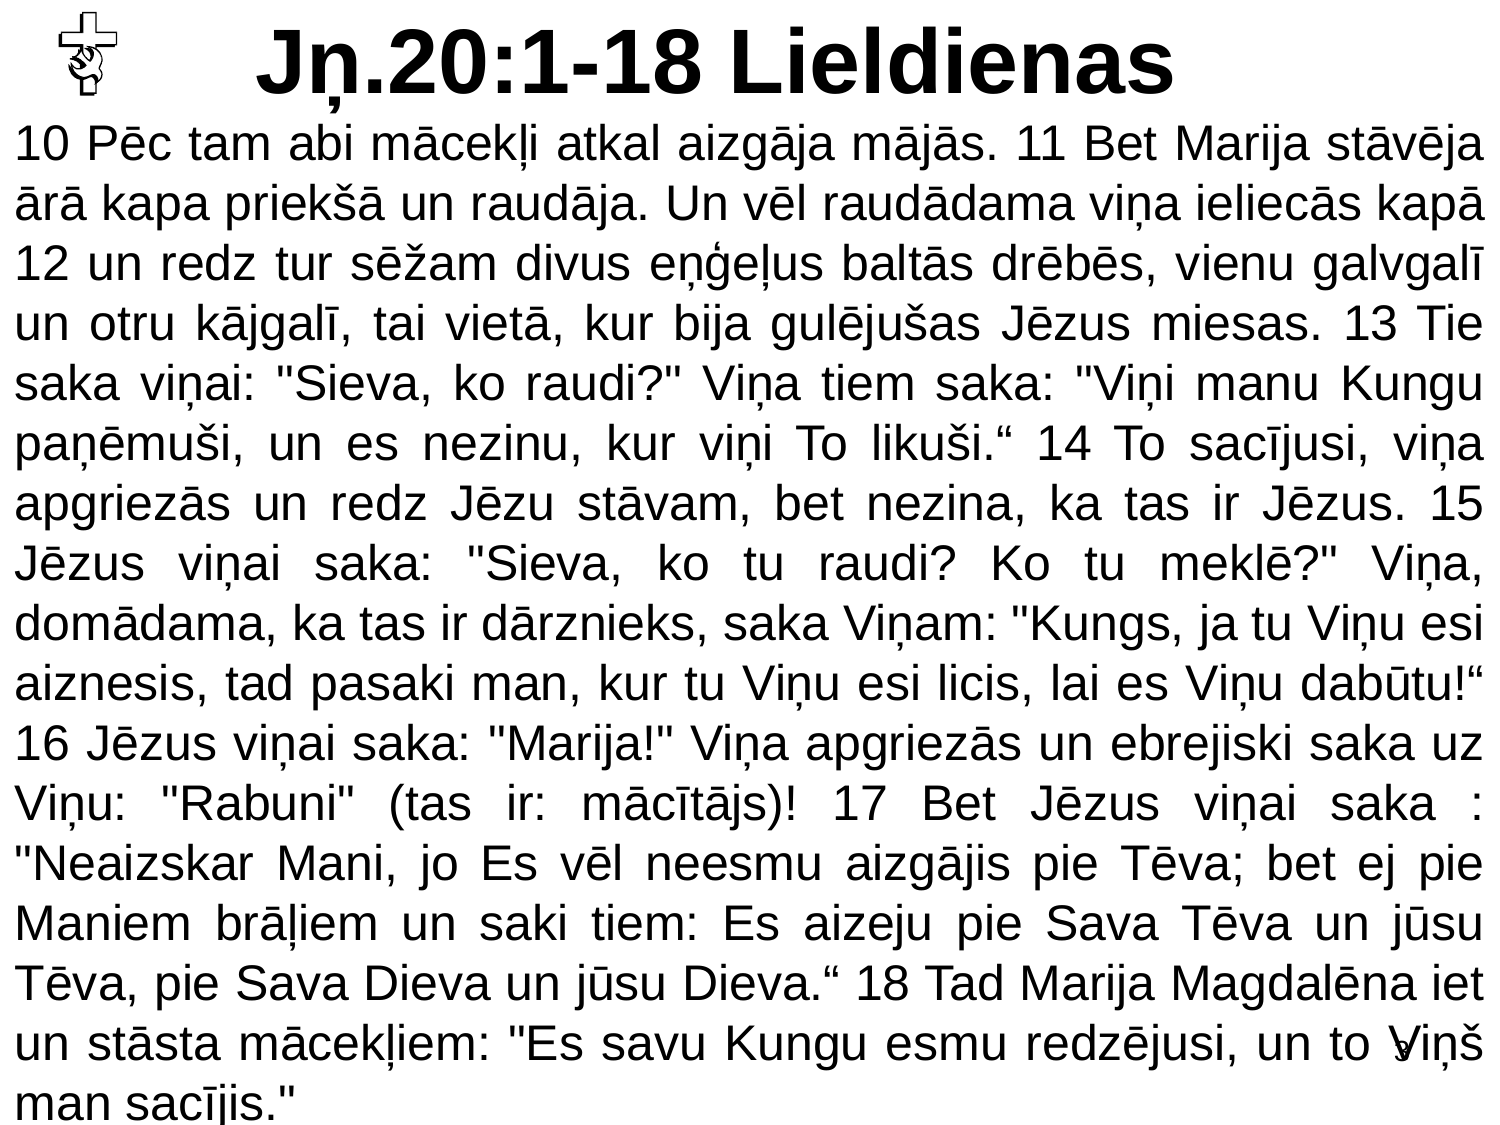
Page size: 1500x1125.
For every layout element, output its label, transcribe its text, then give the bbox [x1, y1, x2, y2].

text_box 10 Pēc tam abi mācekļi atkal aizgāja mājās. 11 Bet Marija stāvēja ārā kapa priekšā un raudāja. Un vēl raudādama viņa ieliecās kapā 12 un redz tur sēžam divus eņģeļus baltās drēbēs, vienu galvgalī un otru kājgalī, tai vietā, kur bija gulējušas Jēzus miesas. 13 Tie saka viņai: "Sieva, ko raudi?" Viņa tiem saka: "Viņi manu Kungu paņēmuši, un es nezinu, kur viņi To likuši.“ 14 To sacījusi, viņa apgriezās un redz Jēzu stāvam, bet nezina, ka tas ir Jēzus. 15 Jēzus viņai saka: "Sieva, ko tu raudi? Ko tu meklē?" Viņa, domādama, ka tas ir dārznieks, saka Viņam: "Kungs, ja tu Viņu esi aiznesis, tad pasaki man, kur tu Viņu esi licis, lai es Viņu dabūtu!“ 16 Jēzus viņai saka: "Marija!" Viņa apgriezās un ebrejiski saka uz Viņu: "Rabuni" (tas ir: mācītājs)! 17 Bet Jēzus viņai saka : "Neaizskar Mani, jo Es vēl neesmu aizgājis pie Tēva; bet ej pie Maniem brāļiem un saki tiem: Es aizeju pie Sava Tēva un jūsu Tēva, pie Sava Dieva un jūsu Dieva.“ 18 Tad Marija Magdalēna iet un stāsta mācekļiem: "Es savu Kungu esmu redzējusi, un to Viņš man sacījis." [0, 103, 1500, 1125]
picture [58, 11, 118, 96]
title Jņ.20:1-18 Lieldienas [58, 0, 1400, 103]
